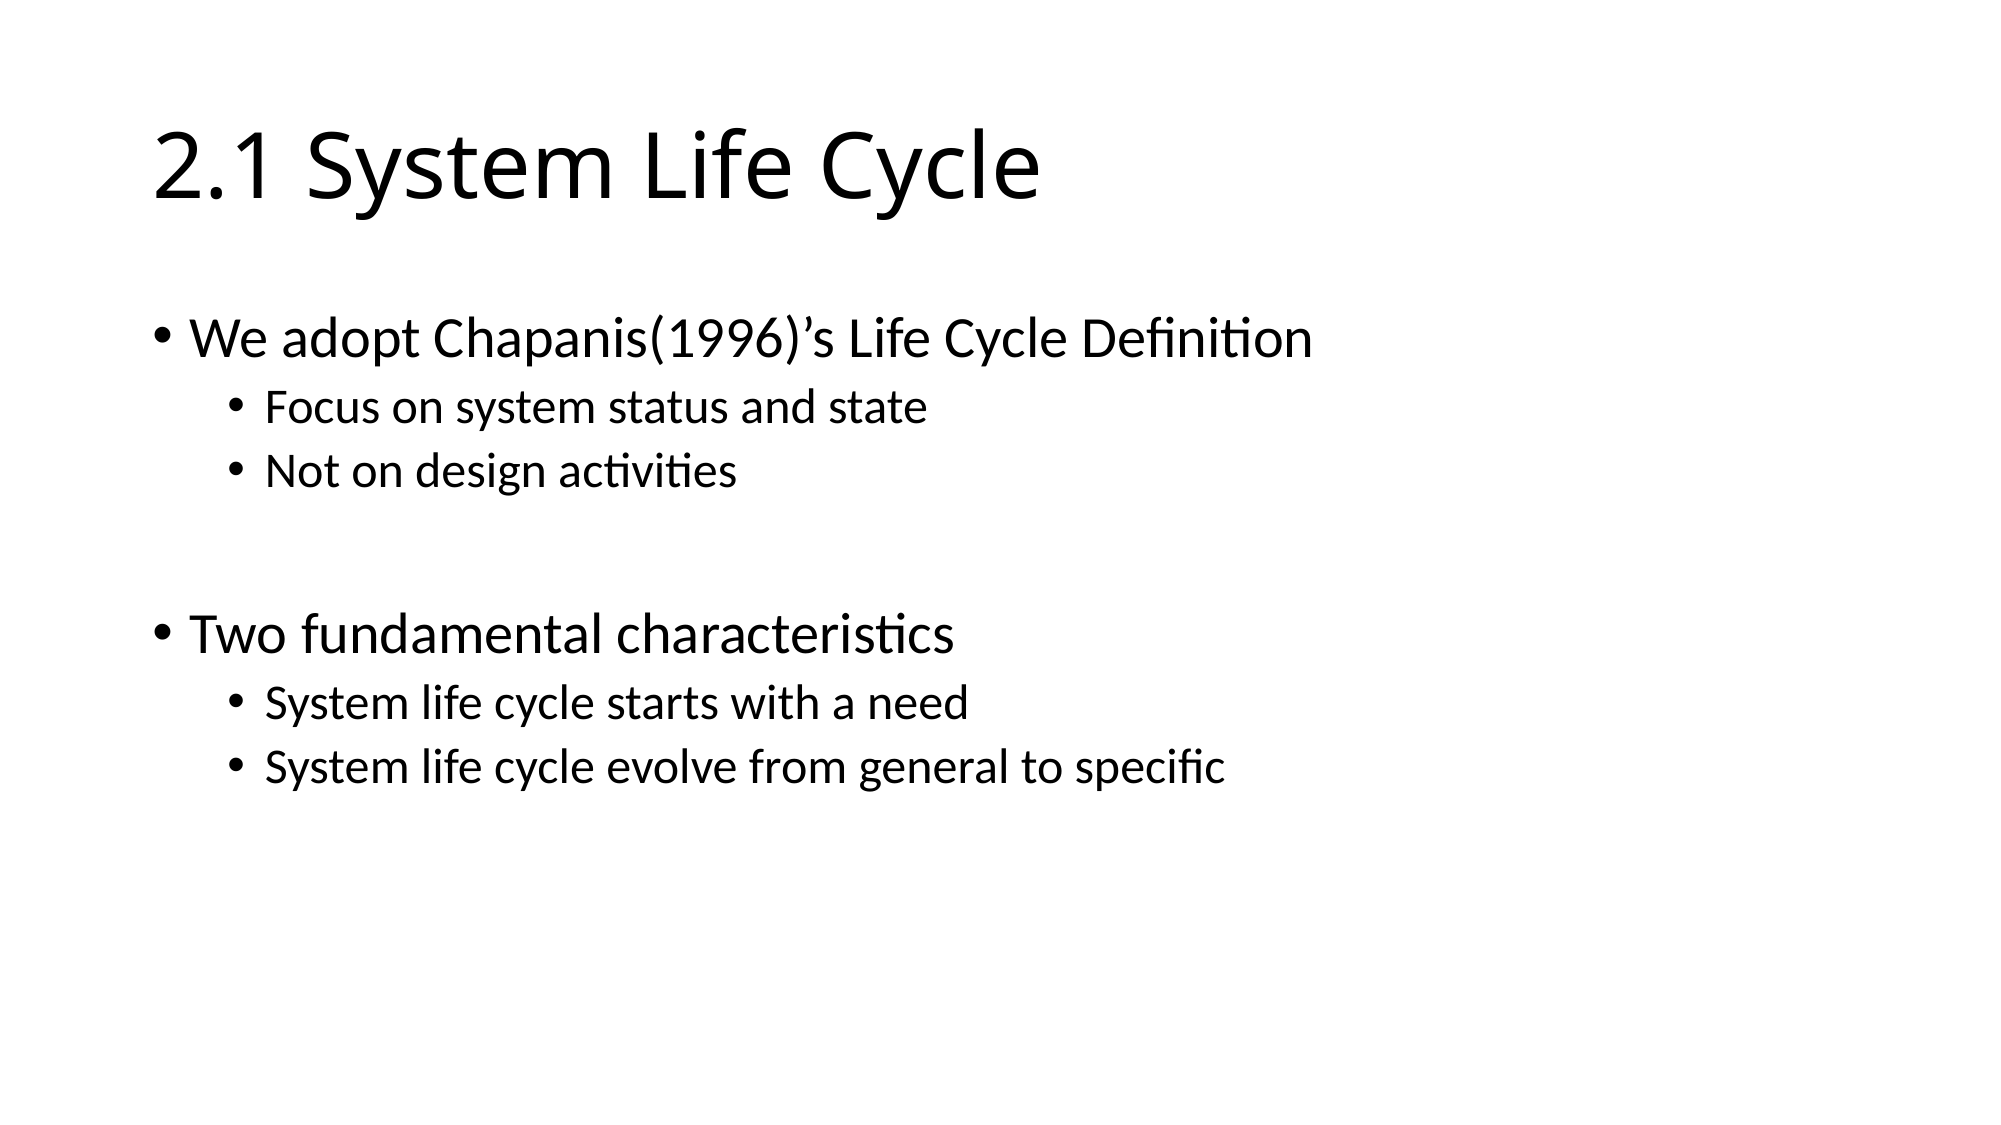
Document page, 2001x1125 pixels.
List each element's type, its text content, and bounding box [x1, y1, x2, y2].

title 2.1 System Life Cycle [137, 59, 1863, 278]
list We adopt Chapanis(1996)’s Life Cycle Definition Focus on system status and state Not on design activities Two fundamental characteristics System life cycle starts with a need System life cycle evolve from general to specific [137, 299, 1863, 1014]
